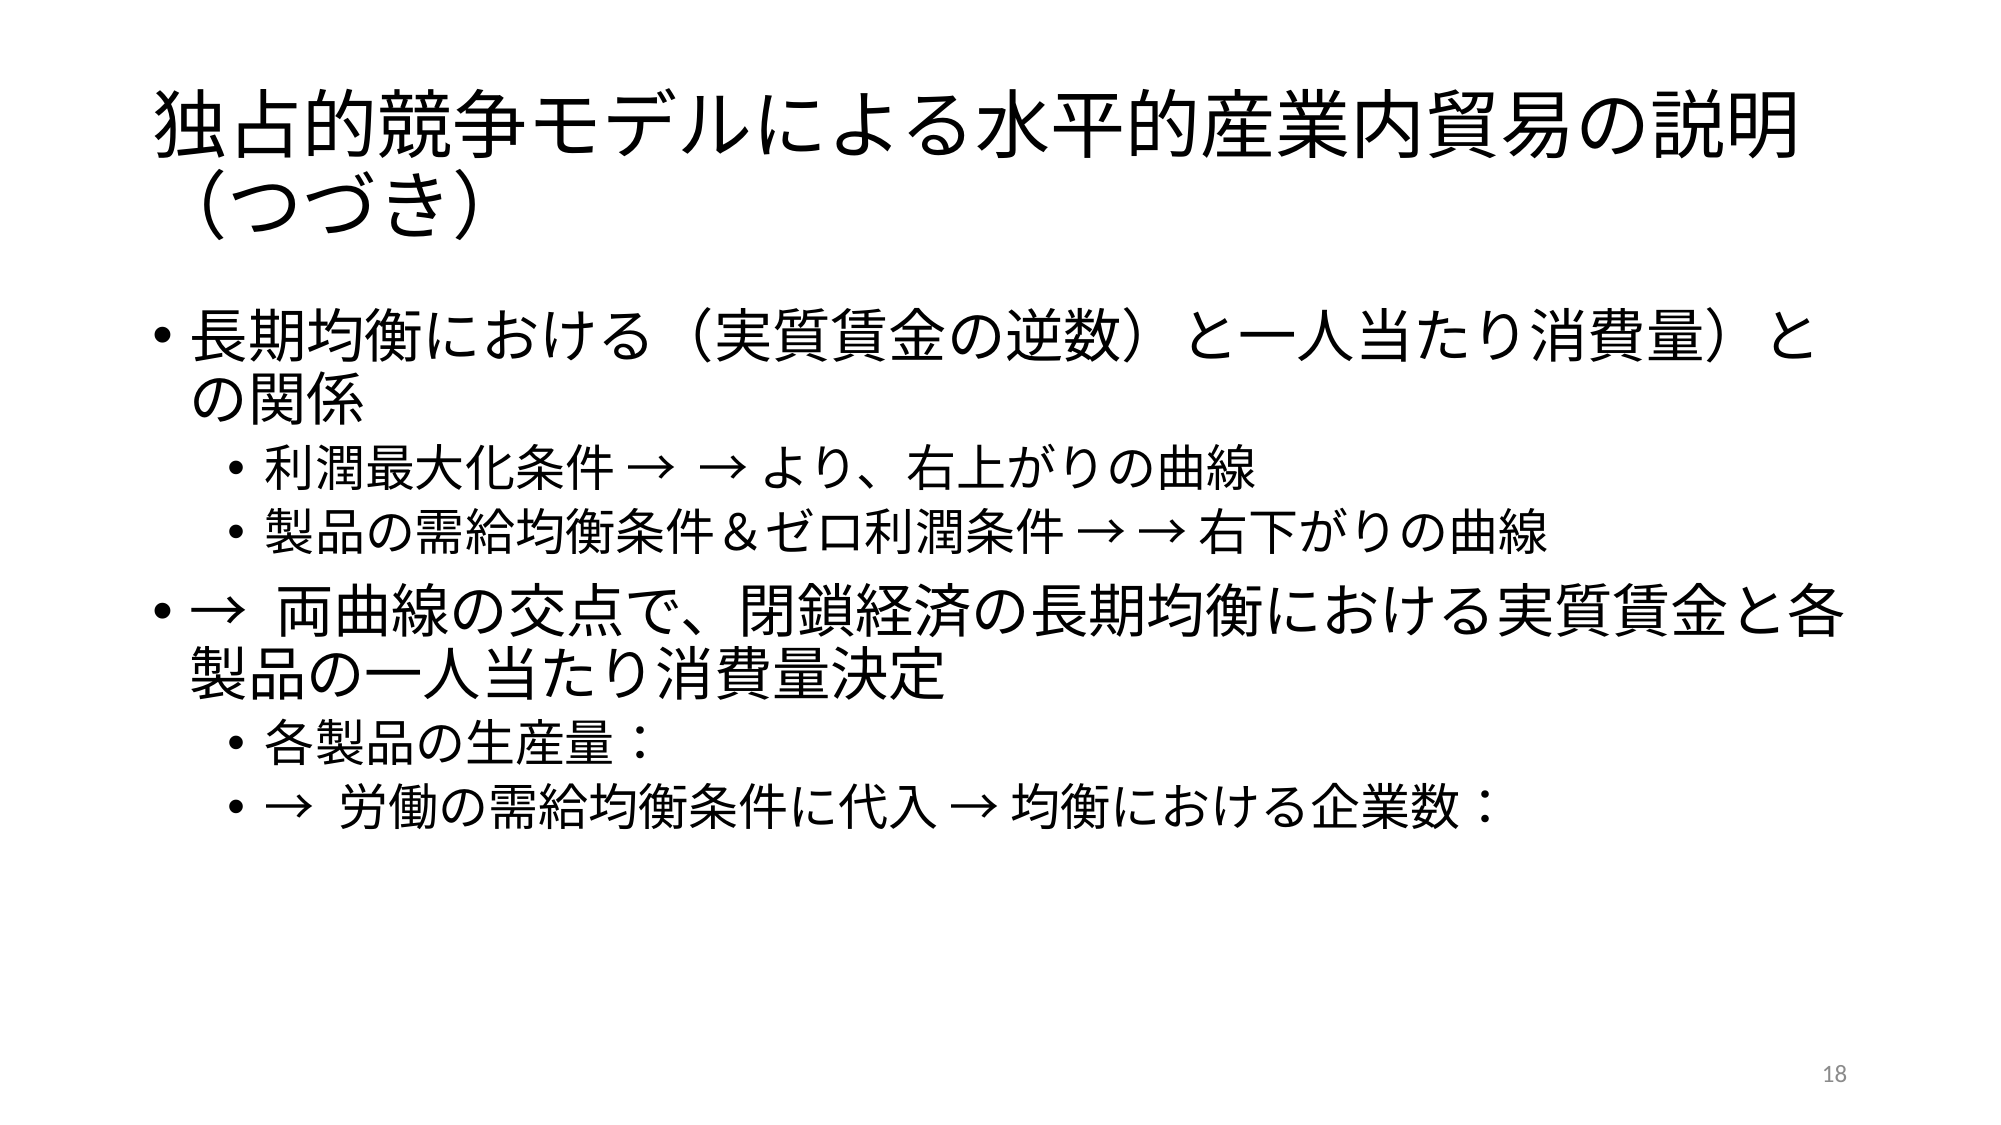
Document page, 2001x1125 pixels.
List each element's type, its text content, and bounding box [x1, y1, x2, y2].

slide_number 18 [1412, 1042, 1863, 1103]
title 独占的競争モデルによる水平的産業内貿易の説明（つづき） [137, 59, 1863, 278]
